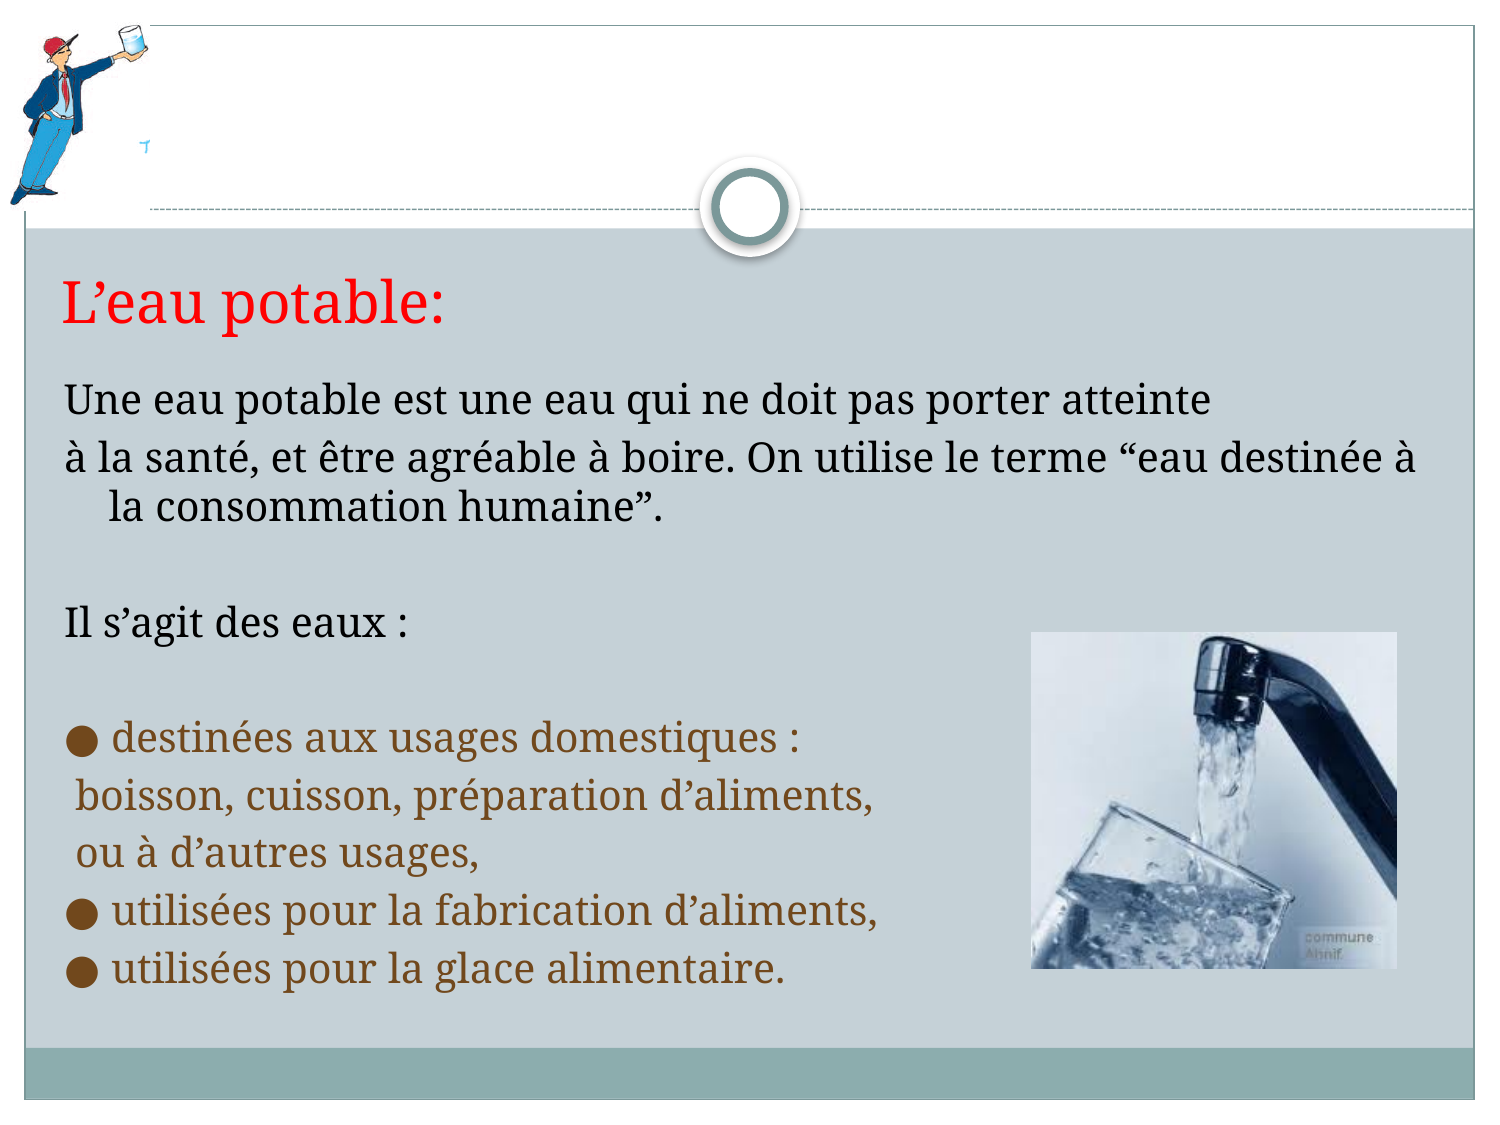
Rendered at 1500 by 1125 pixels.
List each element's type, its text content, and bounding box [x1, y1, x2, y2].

list Une eau potable est une eau qui ne doit pas porter atteinte à la santé, et être agréable à boire. On utilise le terme “eau destinée à la consommation humaine”. Il s’agit des eaux : ● destinées aux usages domestiques : boisson, cuisson, préparation d’aliments, ou à d’autres usages, ● utilisées pour la fabrication d’aliments, ● utilisées pour la glace alimentaire. [49, 250, 1445, 1001]
text_box L’eau potable: [46, 257, 750, 343]
picture [0, 0, 150, 212]
picture [1031, 632, 1398, 970]
